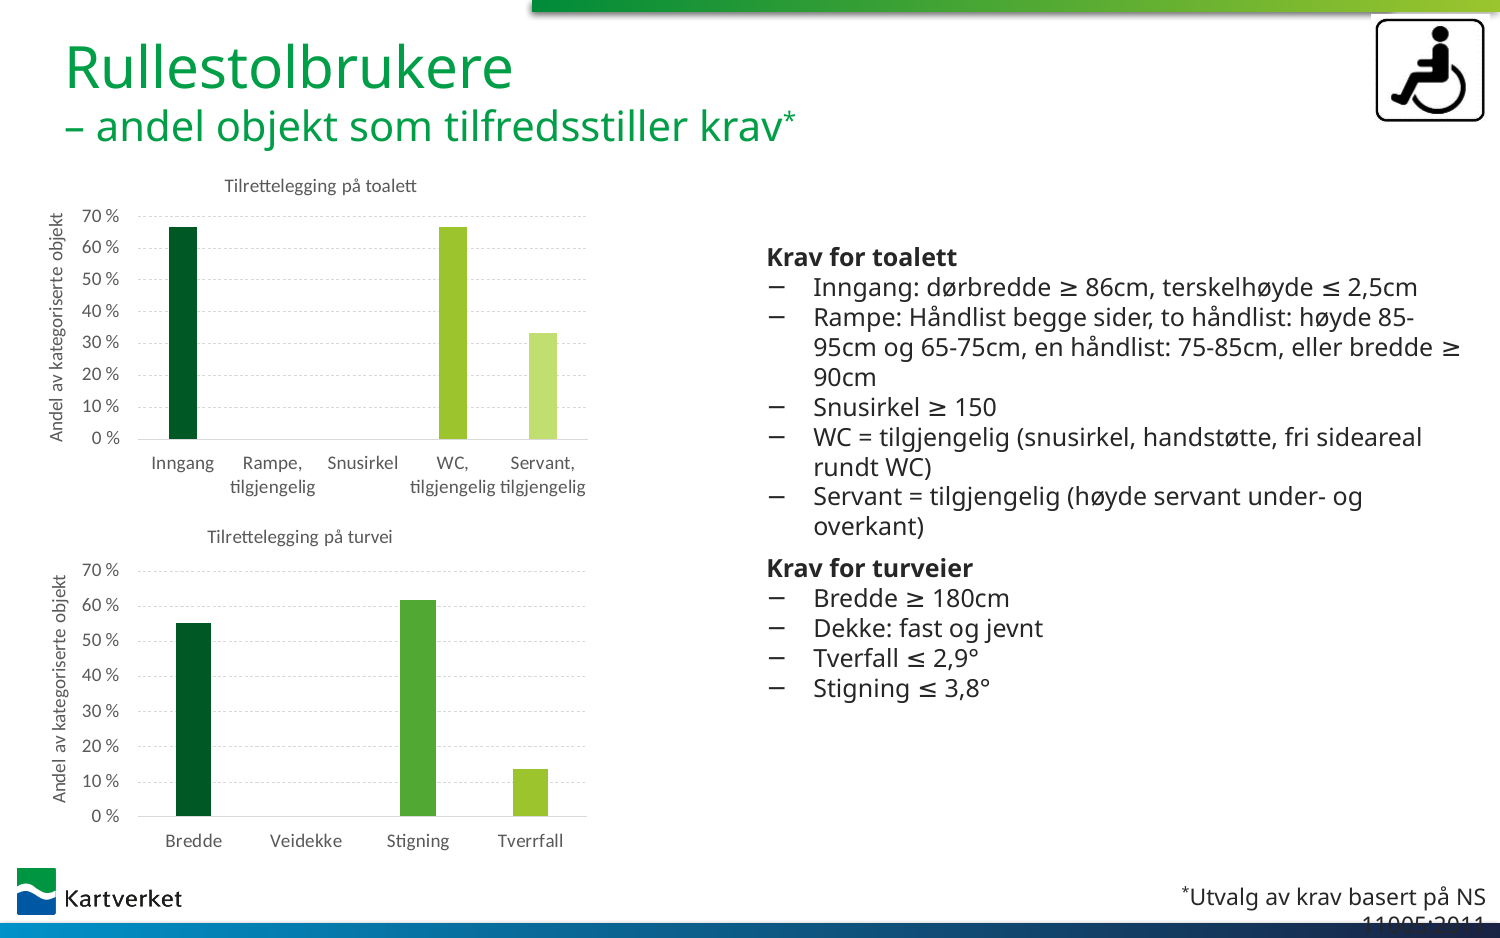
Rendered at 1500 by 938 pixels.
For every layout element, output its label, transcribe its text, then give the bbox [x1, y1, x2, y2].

text_box *Utvalg av krav basert på NS 11005:2011 [1068, 873, 1500, 938]
picture [1371, 13, 1491, 127]
picture [41, 520, 598, 859]
text_box Rullestolbrukere – andel objekt som tilfredsstiller krav* [49, 14, 1431, 158]
text_box Krav for toalett Inngang: dørbredde ≥ 86cm, terskelhøyde ≤ 2,5cm Rampe: Håndlist begge sider, to håndlist: høyde 85-95cm og 65-75cm, en håndlist: 75-85cm, eller bredde ≥ 90cm Snusirkel ≥ 150 WC = tilgjengelig (snusirkel, handstøtte, fri sideareal rundt WC) Servant = tilgjengelig (høyde servant under- og overkant) [751, 234, 1483, 545]
text_box Krav for turveier Bredde ≥ 180cm Dekke: fast og jevnt Tverfall ≤ 2,9° Stigning ≤ 3,8° [751, 545, 1483, 710]
picture [41, 166, 599, 505]
